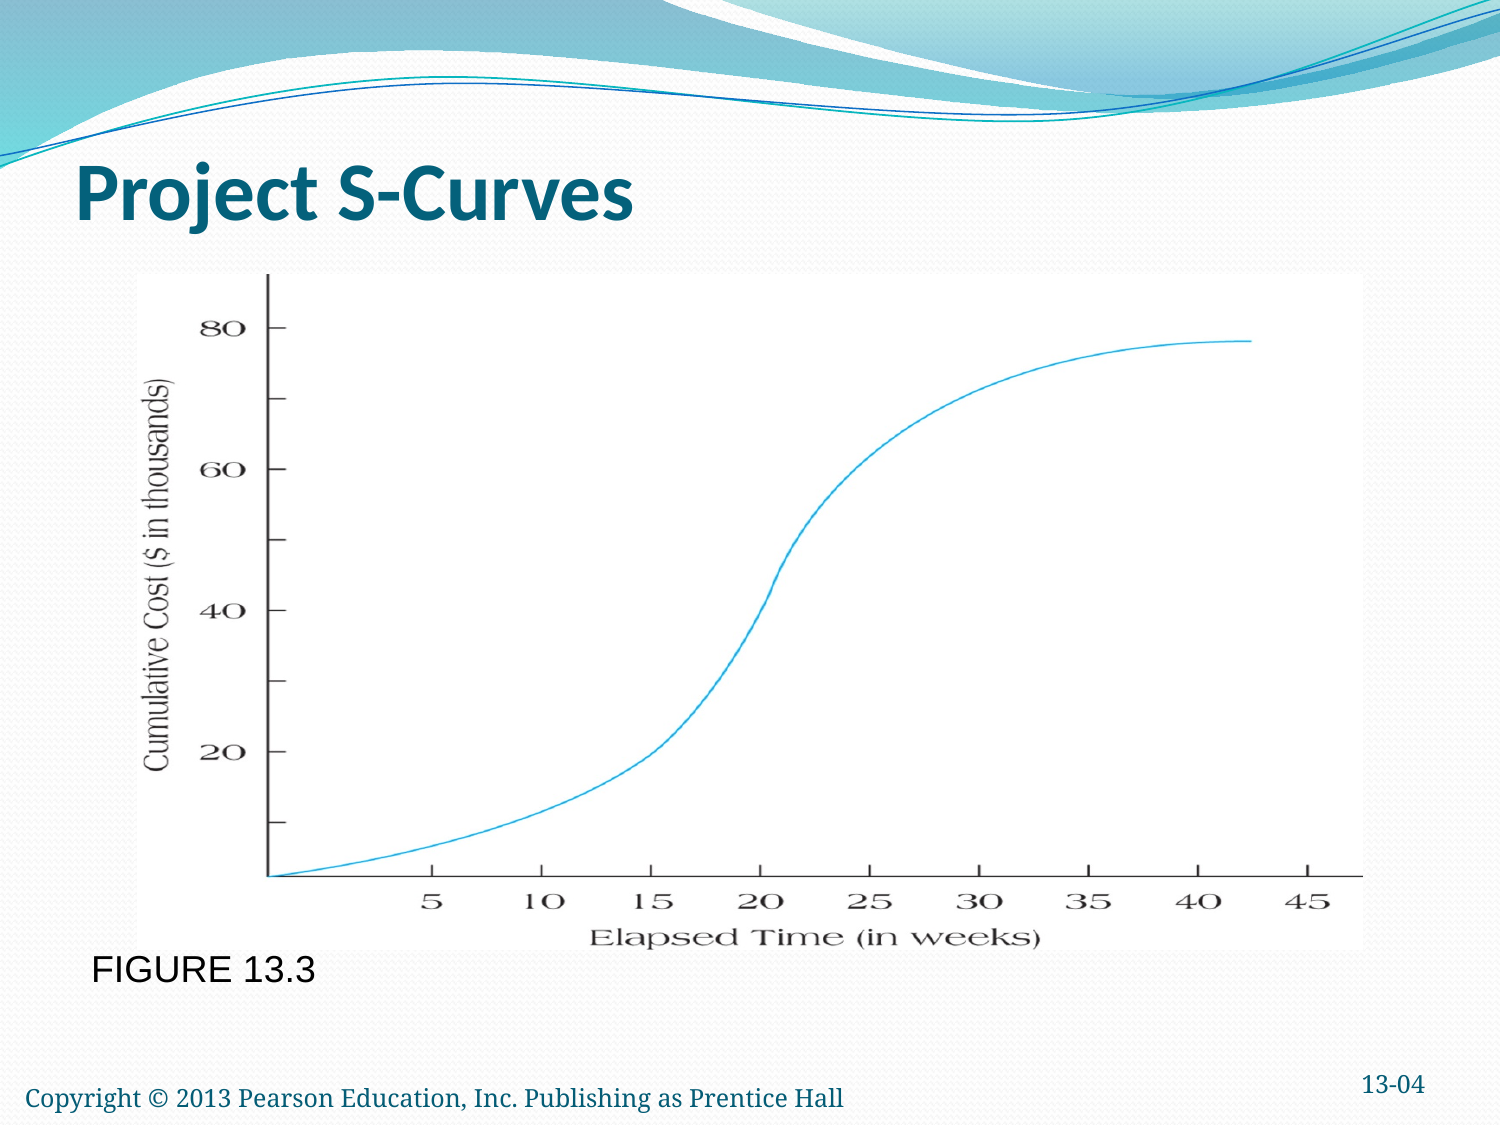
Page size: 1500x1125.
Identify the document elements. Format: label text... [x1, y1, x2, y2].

title Project S-Curves [74, 49, 1438, 238]
slide_number 13-04 [1299, 1042, 1425, 1103]
table_cell 15 [130, 937, 353, 963]
text_box Copyright © 2013 Pearson Education, Inc. Publishing as Prentice Hall [24, 1074, 988, 1113]
picture [137, 274, 1363, 951]
text_box FIGURE 13.3 [76, 937, 353, 998]
